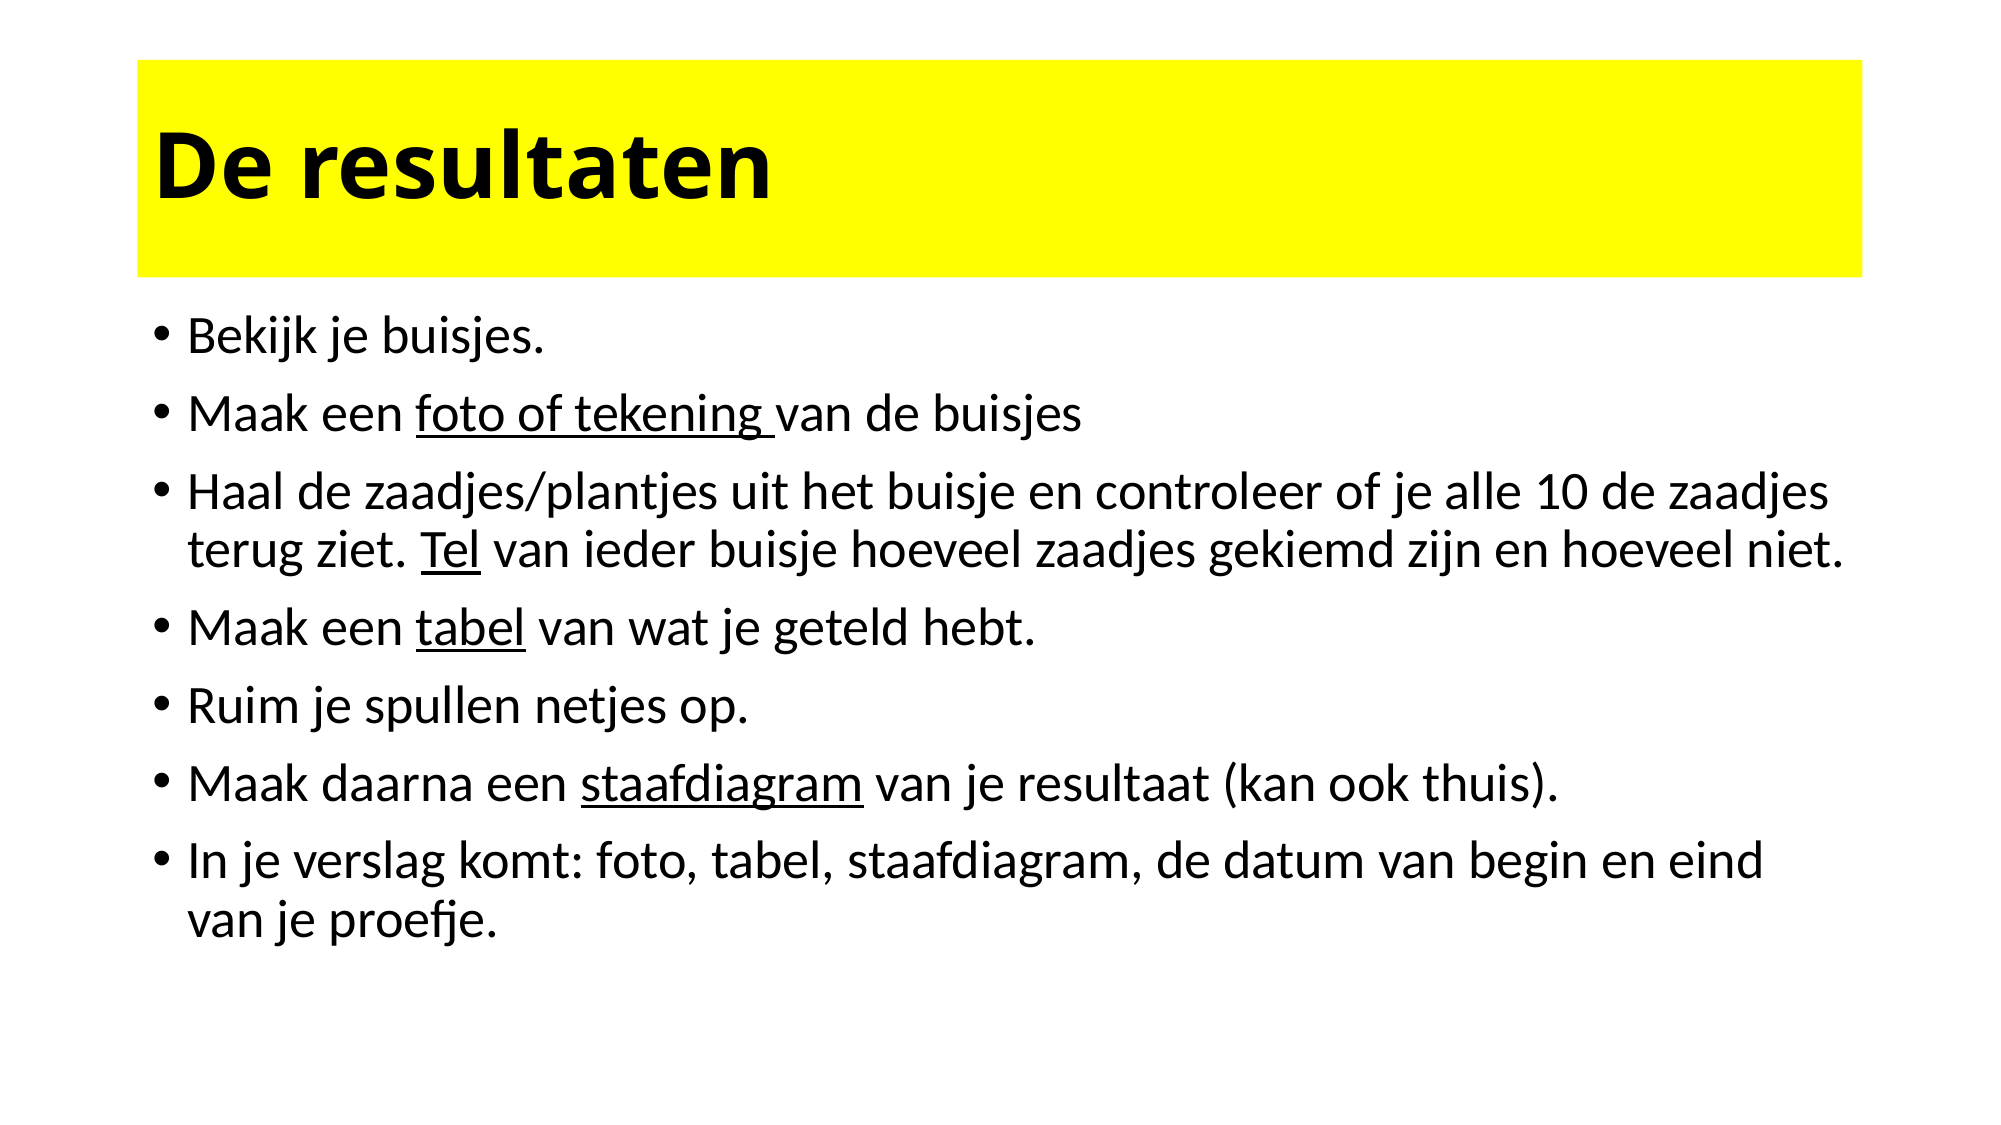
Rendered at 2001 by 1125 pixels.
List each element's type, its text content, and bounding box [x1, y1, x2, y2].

title De resultaten [137, 59, 1863, 278]
list Bekijk je buisjes. Maak een foto of tekening van de buisjes Haal de zaadjes/plantjes uit het buisje en controleer of je alle 10 de zaadjes terug ziet. Tel van ieder buisje hoeveel zaadjes gekiemd zijn en hoeveel niet. Maak een tabel van wat je geteld hebt. Ruim je spullen netjes op. Maak daarna een staafdiagram van je resultaat (kan ook thuis). In je verslag komt: foto, tabel, staafdiagram, de datum van begin en eind van je proefje. [137, 299, 1863, 1014]
